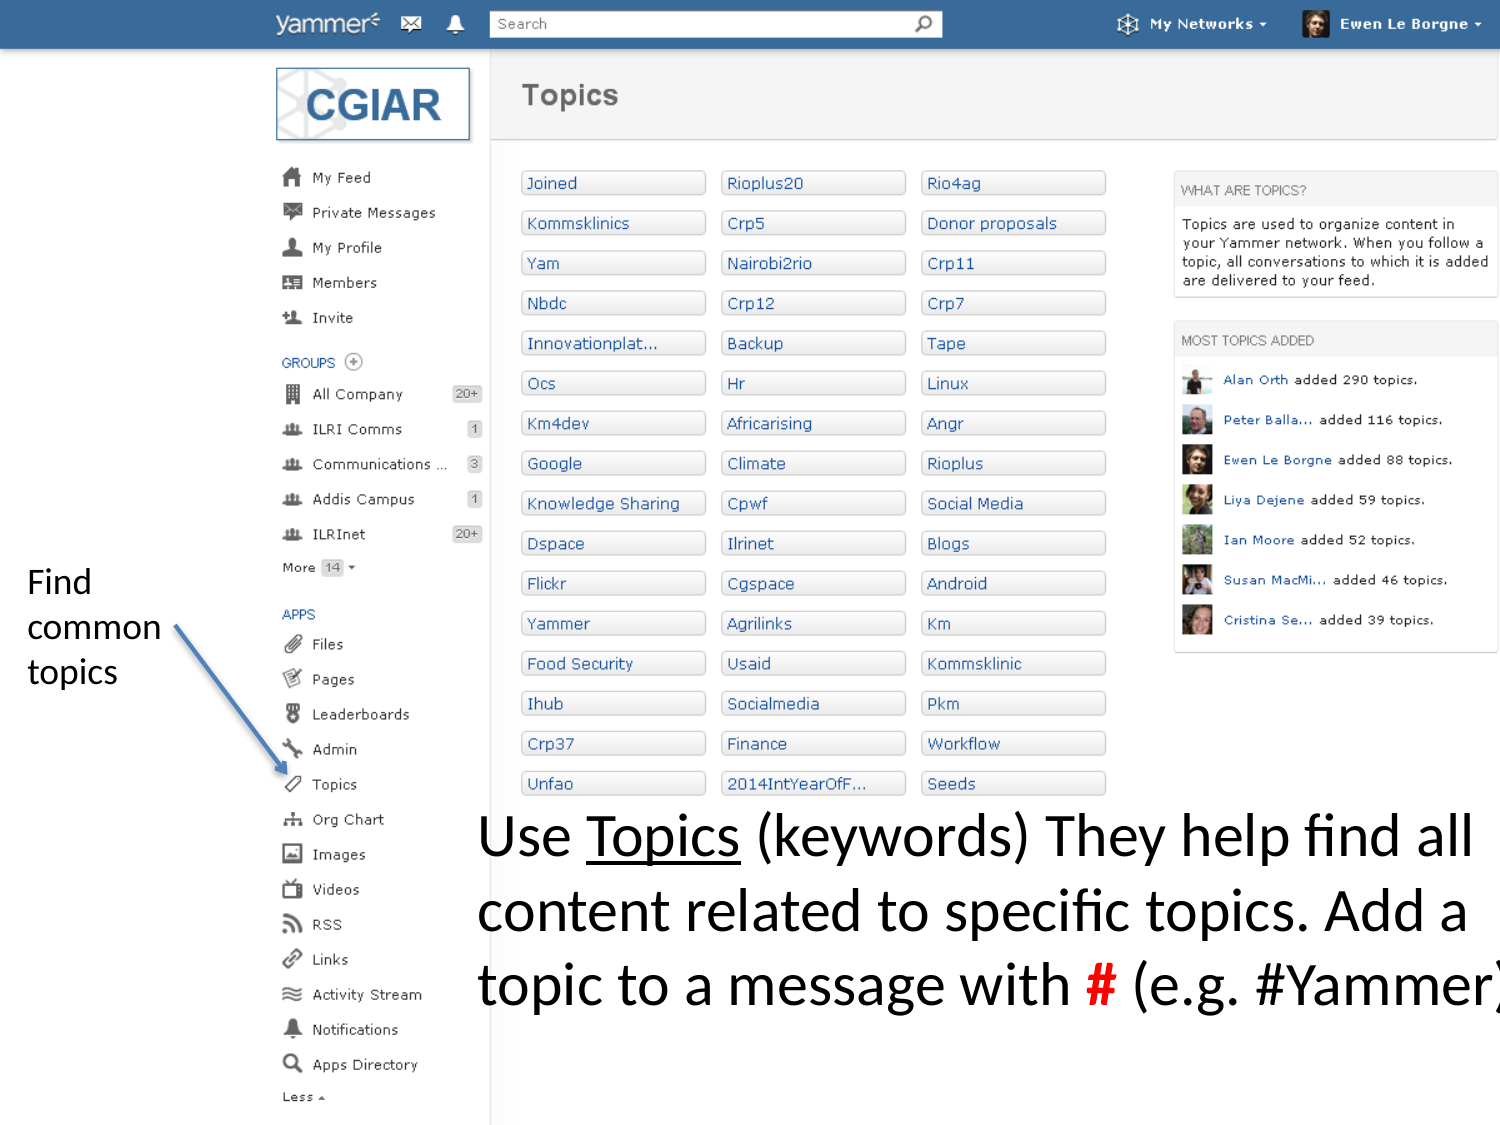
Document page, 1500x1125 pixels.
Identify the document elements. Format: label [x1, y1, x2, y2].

text_box [174, 624, 288, 776]
picture [0, 0, 1500, 1125]
